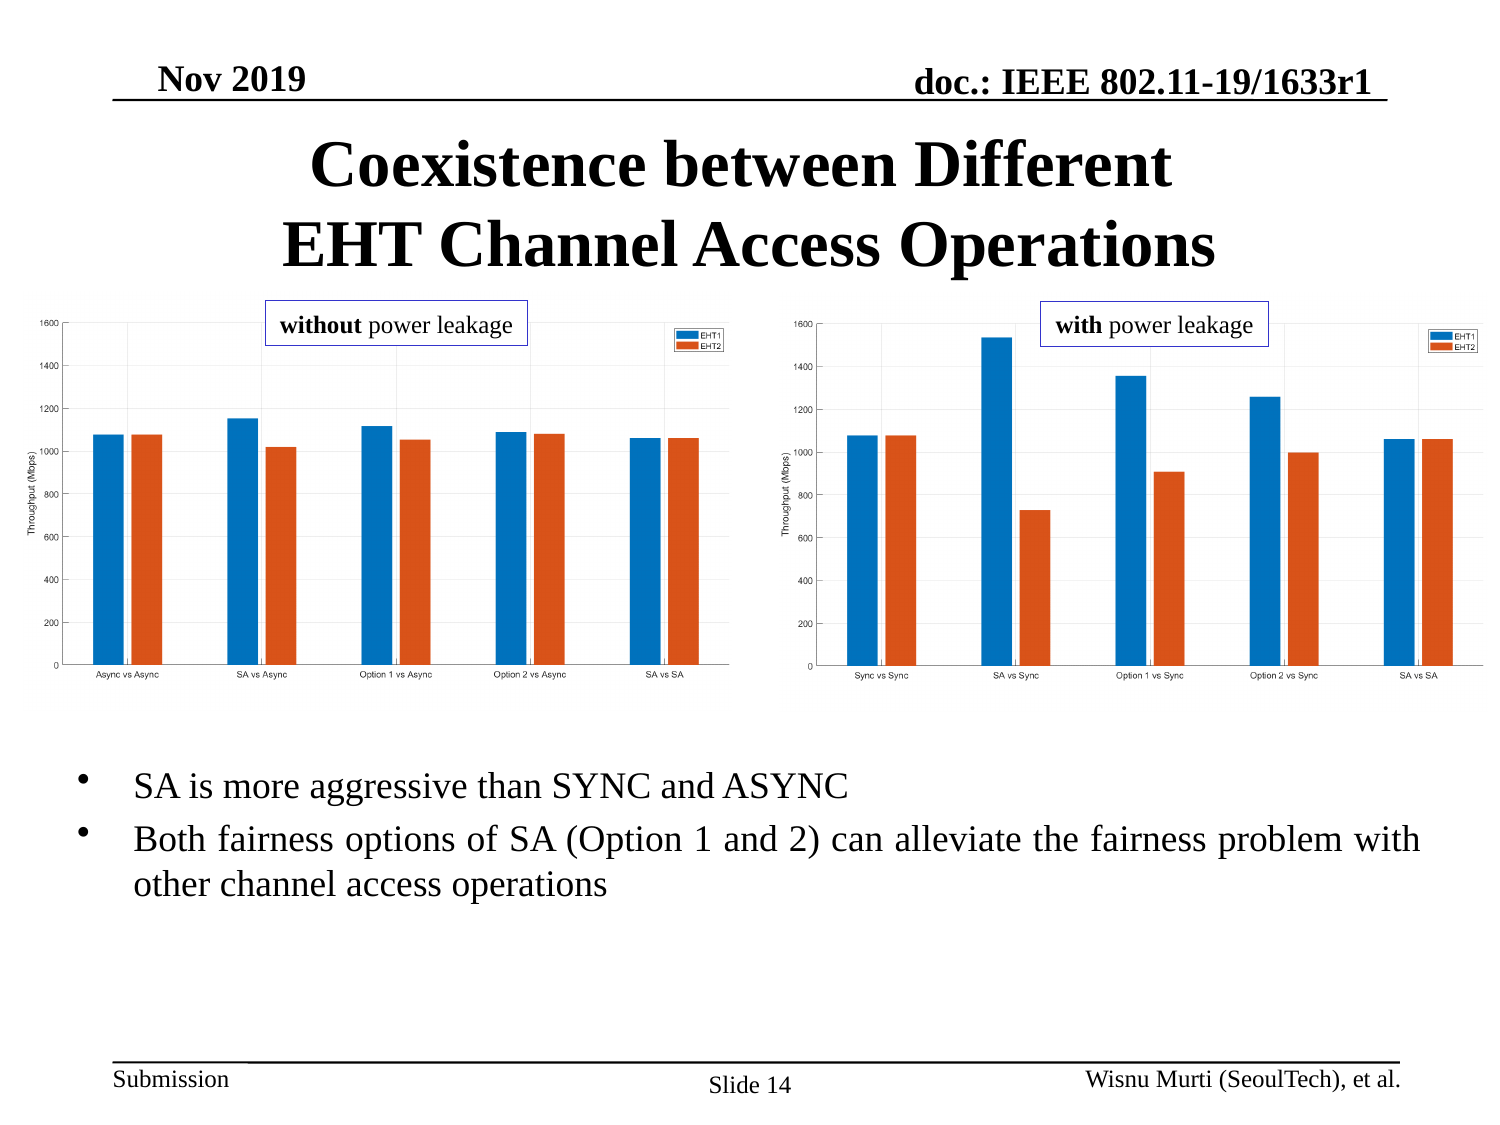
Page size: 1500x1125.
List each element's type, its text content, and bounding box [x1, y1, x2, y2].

slide_number Slide 14 [705, 1068, 795, 1099]
title Coexistence between Different EHT Channel Access Operations [112, 112, 1388, 288]
picture [778, 291, 1489, 712]
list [22, 291, 733, 711]
text_box SA is more aggressive than SYNC and ASYNC Both fairness options of SA (Option 1 and 2) can alleviate the fairness problem with other channel access operations [62, 753, 1438, 1040]
footer Wisnu Murti (SeoulTech), et al. [949, 1061, 1402, 1093]
